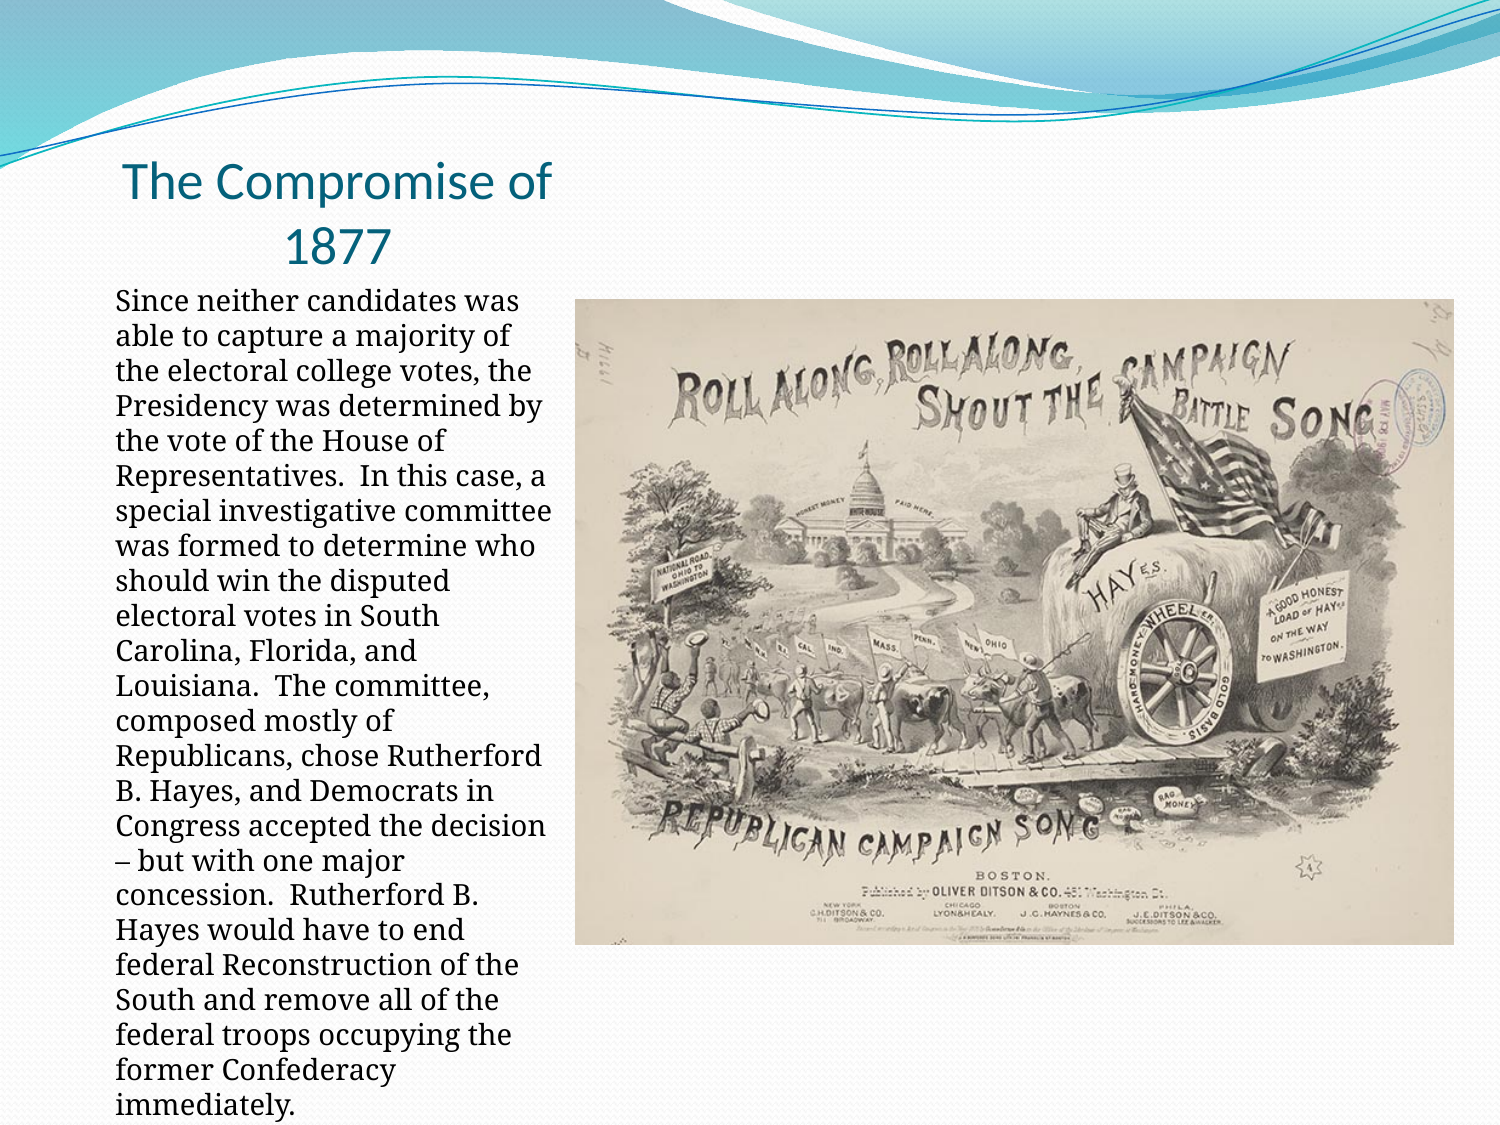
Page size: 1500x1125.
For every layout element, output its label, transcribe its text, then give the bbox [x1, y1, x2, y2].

title The Compromise of 1877 [112, 84, 563, 275]
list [574, 299, 1454, 945]
list Since neither candidates was able to capture a majority of the electoral college votes, the Presidency was determined by the vote of the House of Representatives. In this case, a special investigative committee was formed to determine who should win the disputed electoral votes in South Carolina, Florida, and Louisiana. The committee, composed mostly of Republicans, chose Rutherford B. Hayes, and Democrats in Congress accepted the decision – but with one major concession. Rutherford B. Hayes would have to end federal Reconstruction of the South and remove all of the federal troops occupying the former Confederacy immediately. [112, 275, 563, 1025]
